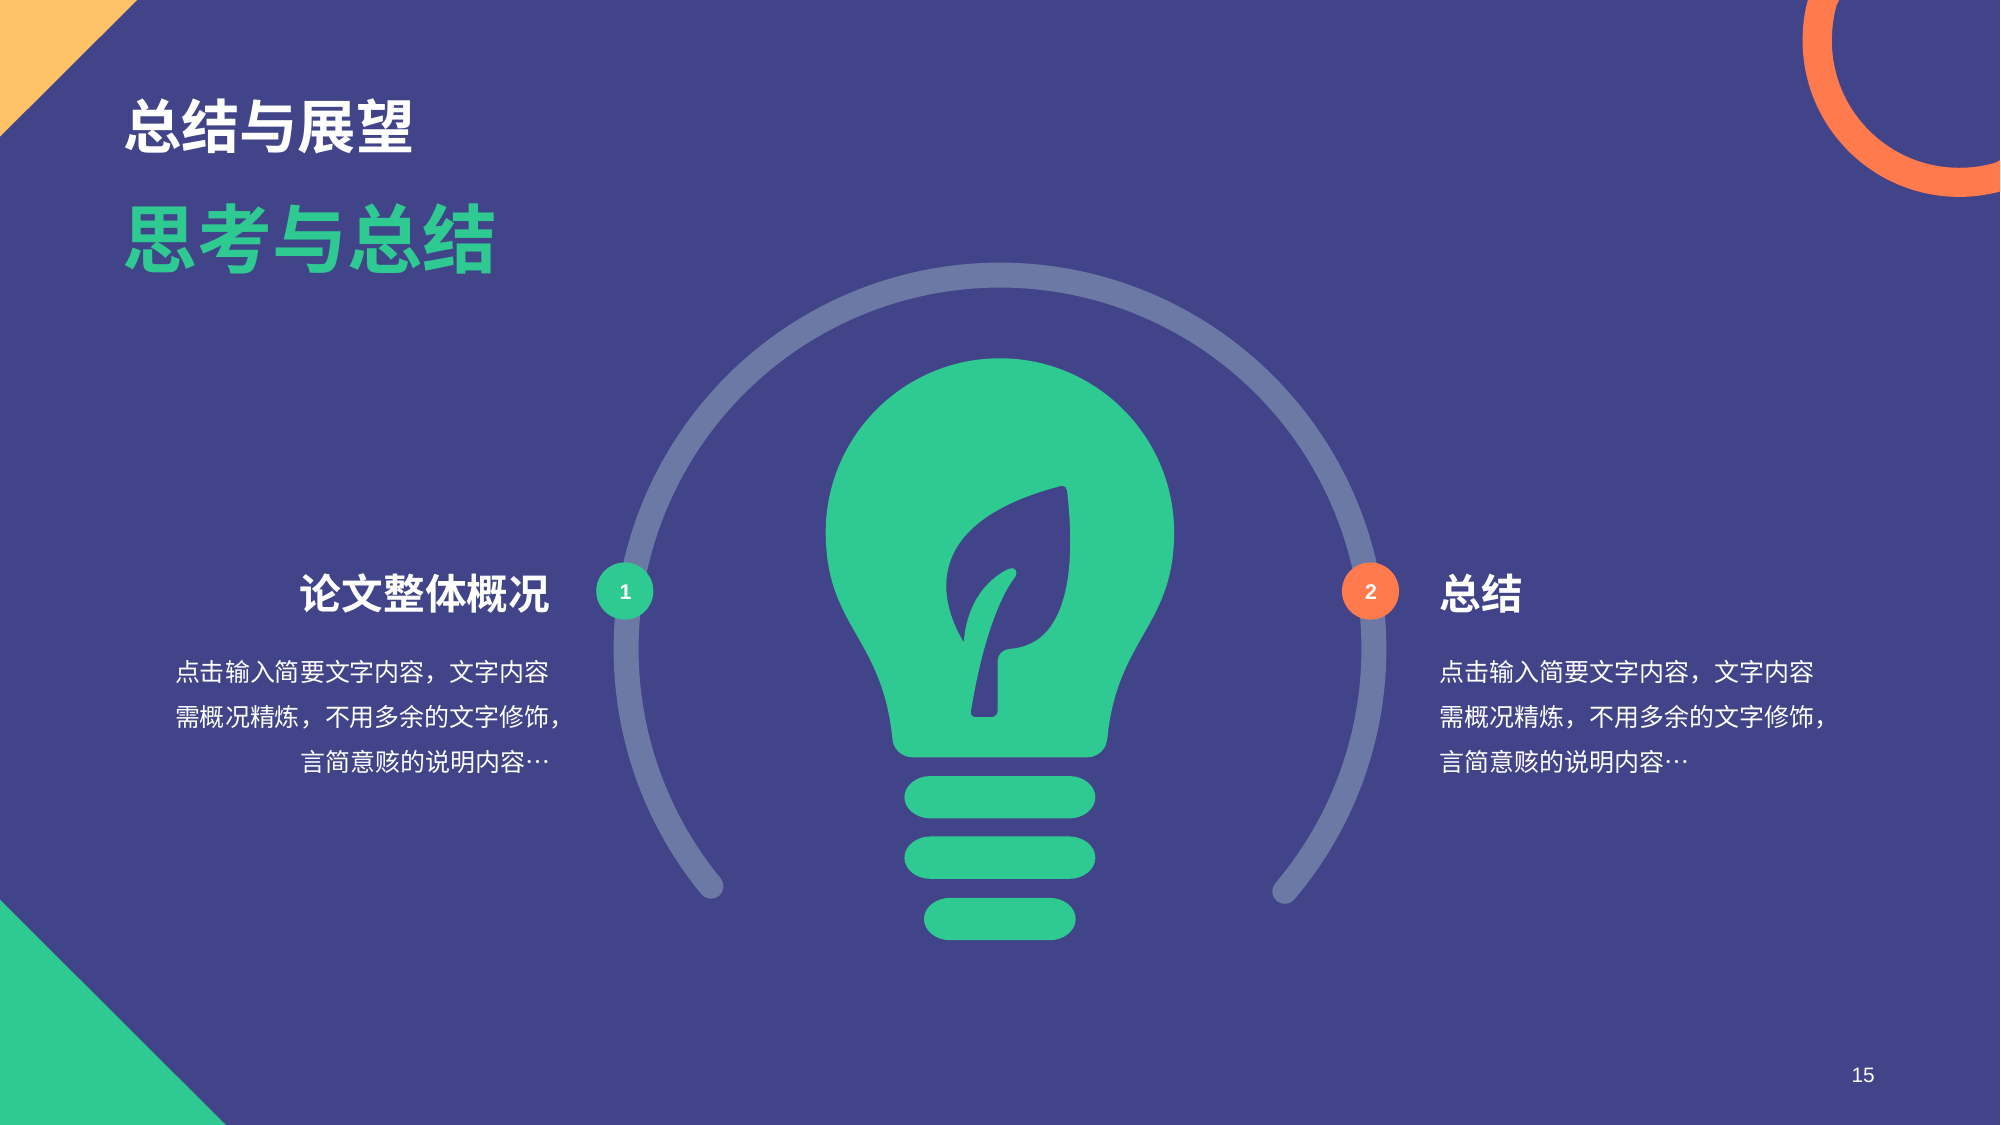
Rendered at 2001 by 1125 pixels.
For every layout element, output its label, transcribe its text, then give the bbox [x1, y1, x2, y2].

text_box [108, 185, 1842, 1023]
slide_number 15 [1452, 1056, 1890, 1092]
title 总结与展望 [108, 0, 1890, 169]
